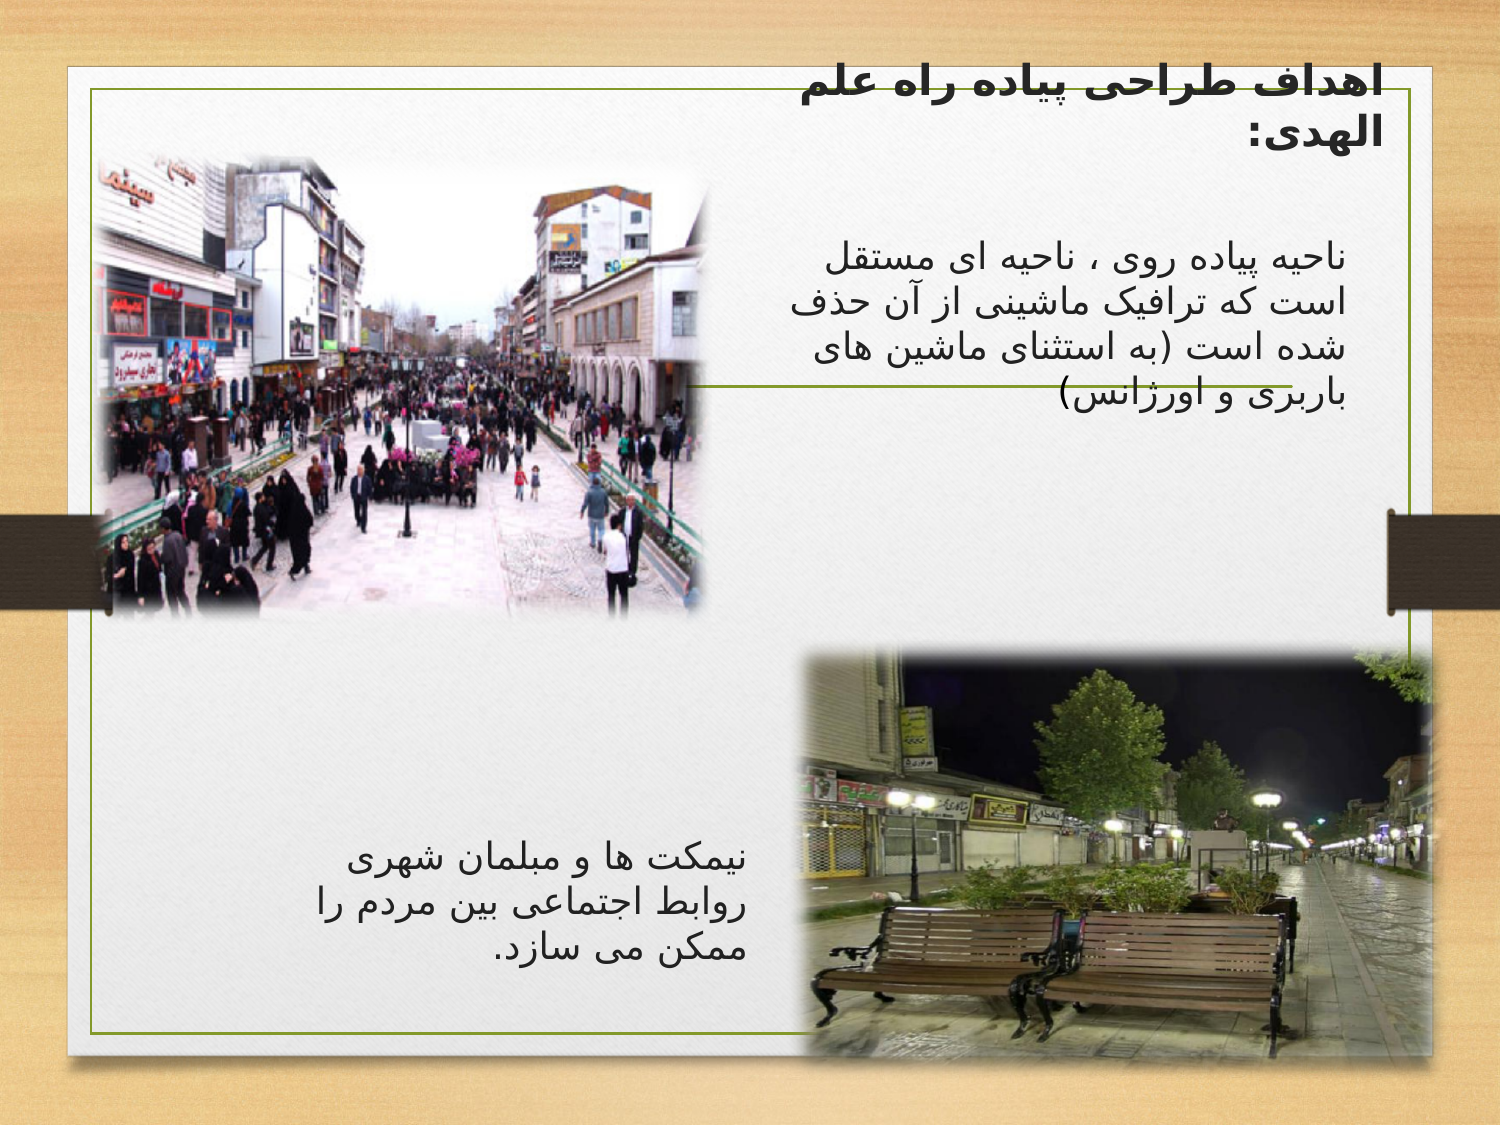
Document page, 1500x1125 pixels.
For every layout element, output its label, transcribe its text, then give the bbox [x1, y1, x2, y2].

picture [0, 0, 1500, 1125]
title اهداف طراحی پیاده راه علم الهدی: [737, 45, 1400, 163]
text_box ناحیه پیاده روی ، ناحیه ای مستقل است که ترافیک ماشینی از آن حذف شده است (به استثنای ماشین های باربری و اورژانس) [737, 224, 1363, 420]
text_box نیمکت ها و مبلمان شهری روابط اجتماعی بین مردم را ممکن می سازد. [244, 824, 763, 975]
